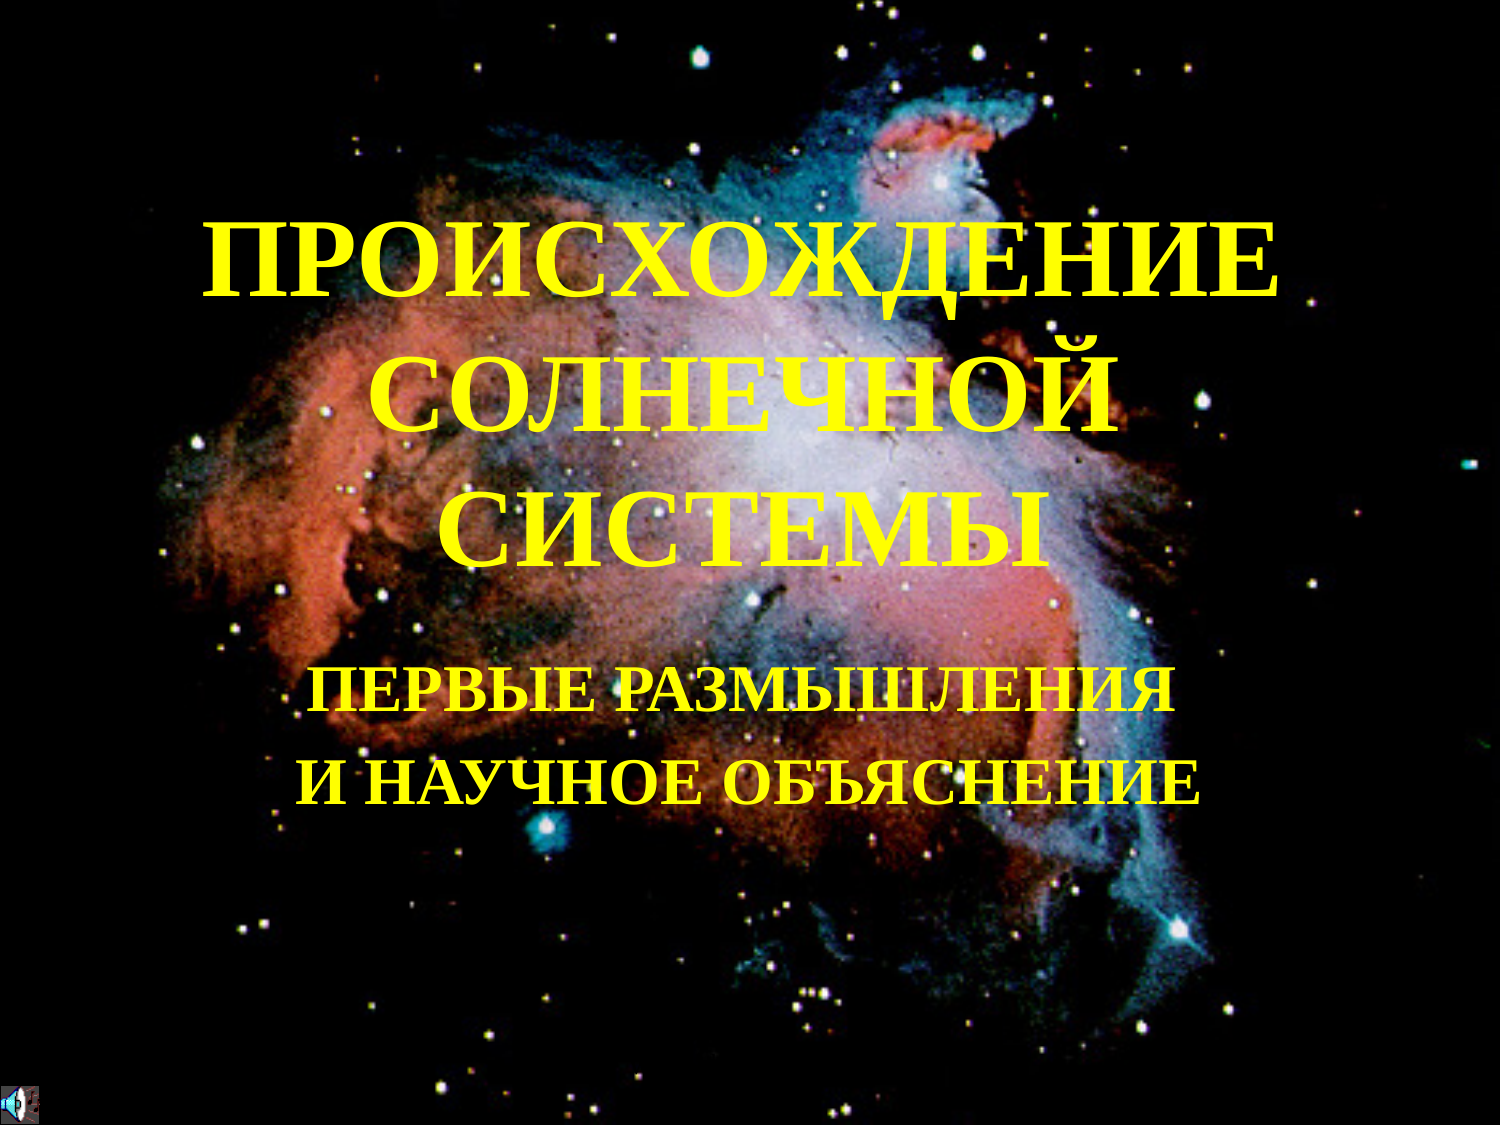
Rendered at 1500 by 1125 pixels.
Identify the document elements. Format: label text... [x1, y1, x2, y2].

title ПРОИСХОЖДЕНИЕ СОЛНЕЧНОЙ СИСТЕМЫ [105, 292, 1381, 481]
footer www.sliderpoint.org [512, 1024, 988, 1101]
subtitle ПЕРВЫЕ РАЗМЫШЛЕНИЯ И НАУЧНОЕ ОБЪЯСНЕНИЕ [224, 637, 1276, 926]
picture [0, 0, 1500, 1125]
